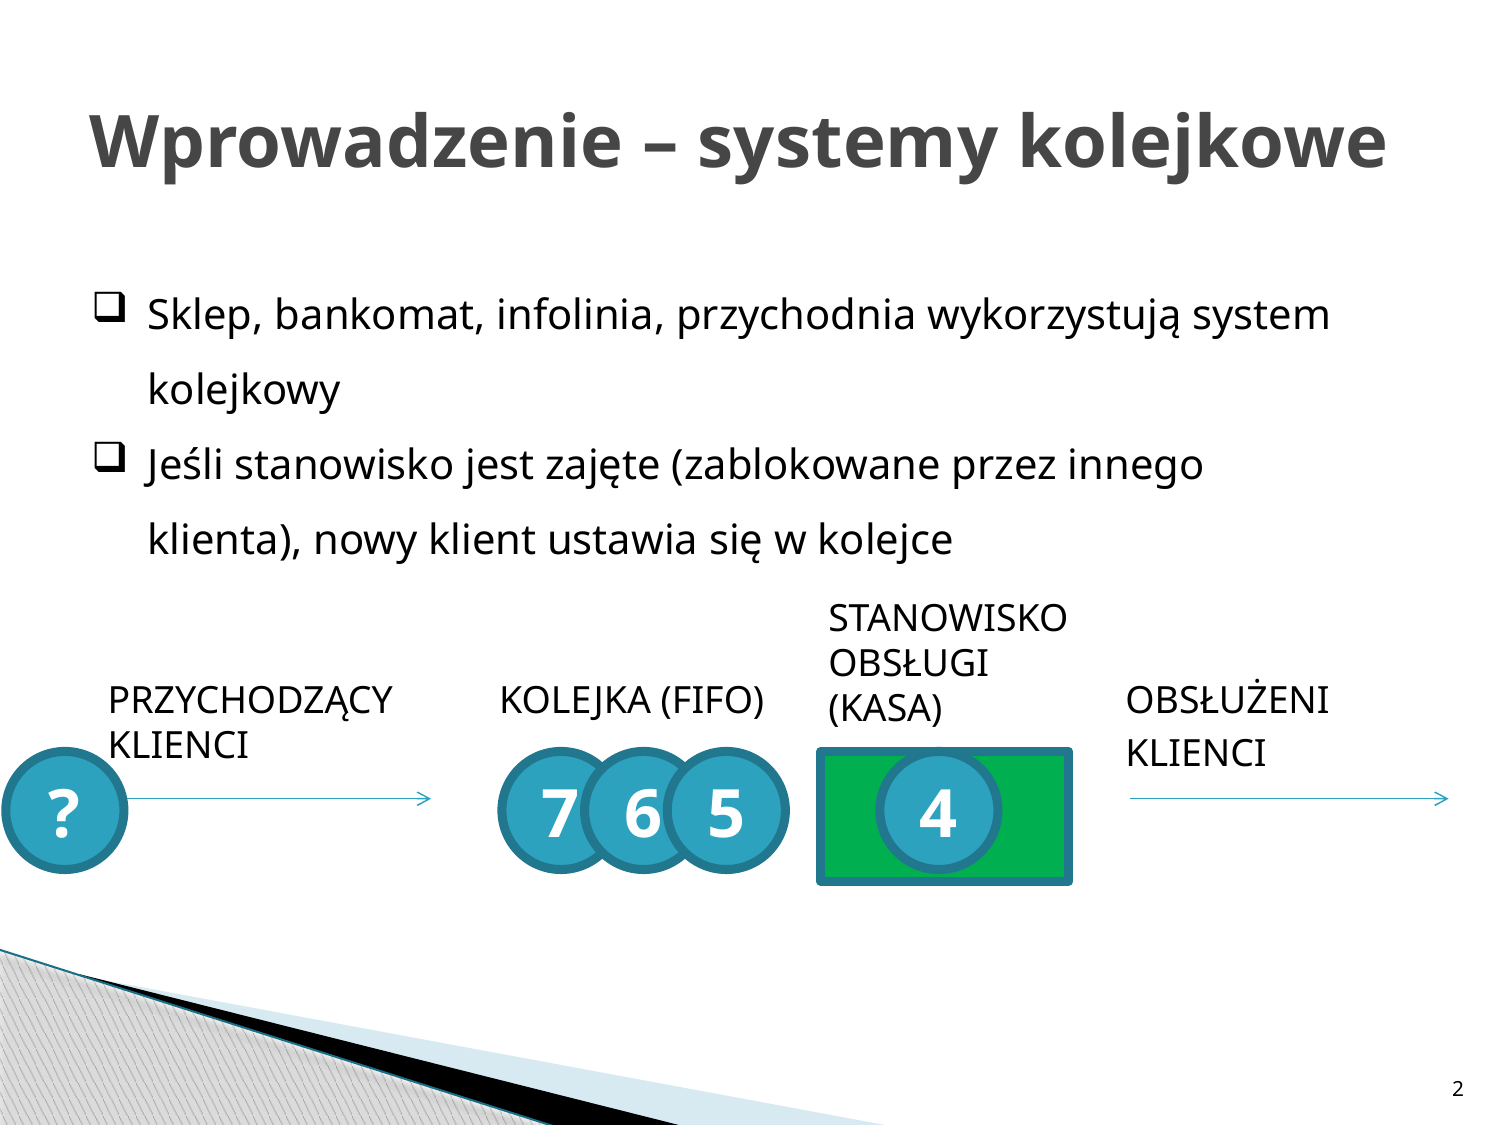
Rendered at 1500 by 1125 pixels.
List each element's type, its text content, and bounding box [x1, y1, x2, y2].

text_box 6 [580, 752, 685, 875]
text_box OBSŁUŻENI KLIENCI [1092, 668, 1496, 787]
text_box 4 [875, 746, 1003, 875]
slide_number 2 [1418, 1051, 1479, 1112]
text_box [816, 747, 1073, 886]
list PRZYCHODZĄCY KLIENCI [75, 668, 479, 787]
text_box KOLEJKA (FIFO) [466, 668, 821, 752]
text_box 5 [662, 752, 790, 875]
text_box ? [1, 746, 129, 875]
text_box STANOWISKO OBSŁUGI (KASA) [795, 586, 1105, 740]
text_box Sklep, bankomat, infolinia, przychodnia wykorzystują system kolejkowy Jeśli stanowisko jest zajęte (zablokowane przez innego klienta), nowy klient ustawia się w kolejce [76, 255, 1376, 571]
title Wprowadzenie – systemy kolejkowe [75, 45, 1425, 233]
text_box 7 [497, 752, 602, 875]
